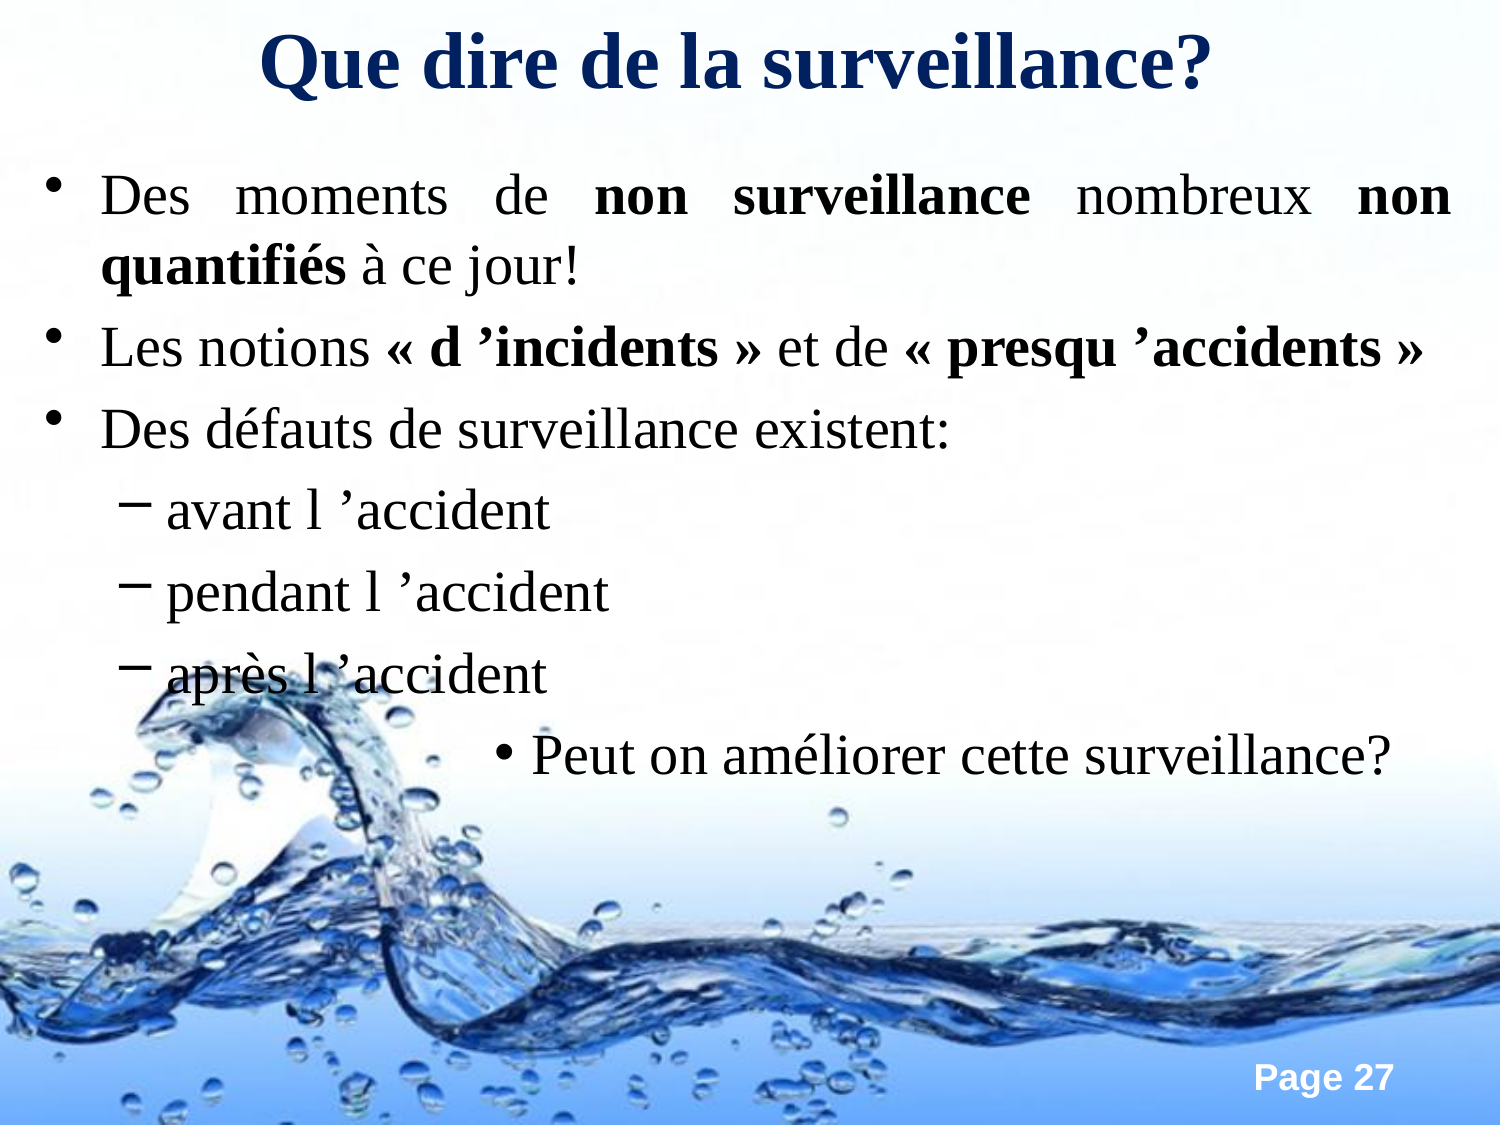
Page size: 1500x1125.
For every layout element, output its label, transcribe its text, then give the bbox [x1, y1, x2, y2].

title Que dire de la surveillance? [100, 0, 1376, 113]
list Des moments de non surveillance nombreux non quantifiés à ce jour! Les notions « d ’incidents » et de « presqu ’accidents » Des défauts de surveillance existent: avant l ’accident pendant l ’accident après l ’accident Peut on améliorer cette surveillance? [29, 149, 1467, 894]
picture [0, 0, 1500, 1125]
